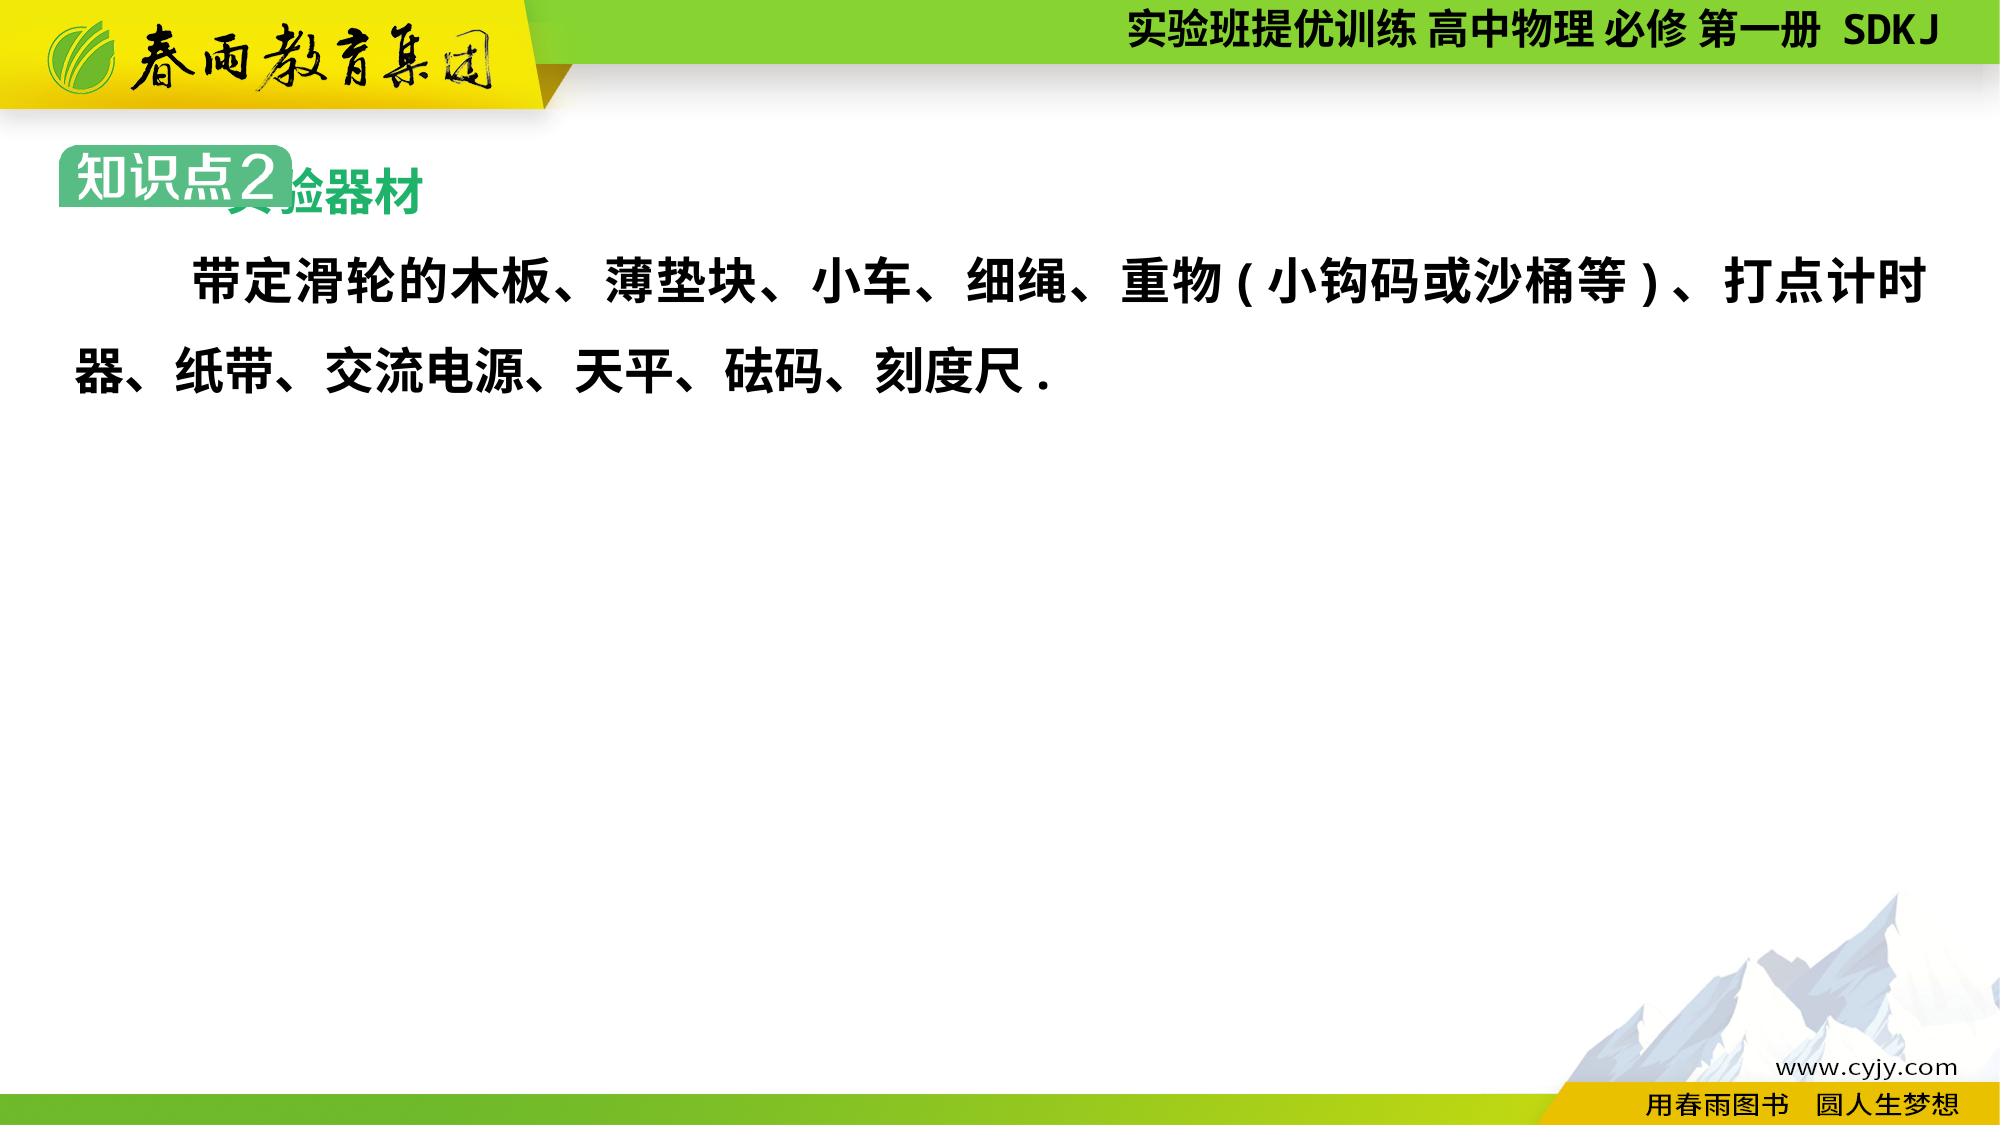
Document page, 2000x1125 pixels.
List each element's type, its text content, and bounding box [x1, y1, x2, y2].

list 实验器材 带定滑轮的木板、薄垫块、小车、细绳、重物(小钩码或沙桶等)、打点计时器、纸带、交流电源、天平、砝码、刻度尺. [59, 122, 1944, 411]
picture [0, 0, 2000, 1125]
